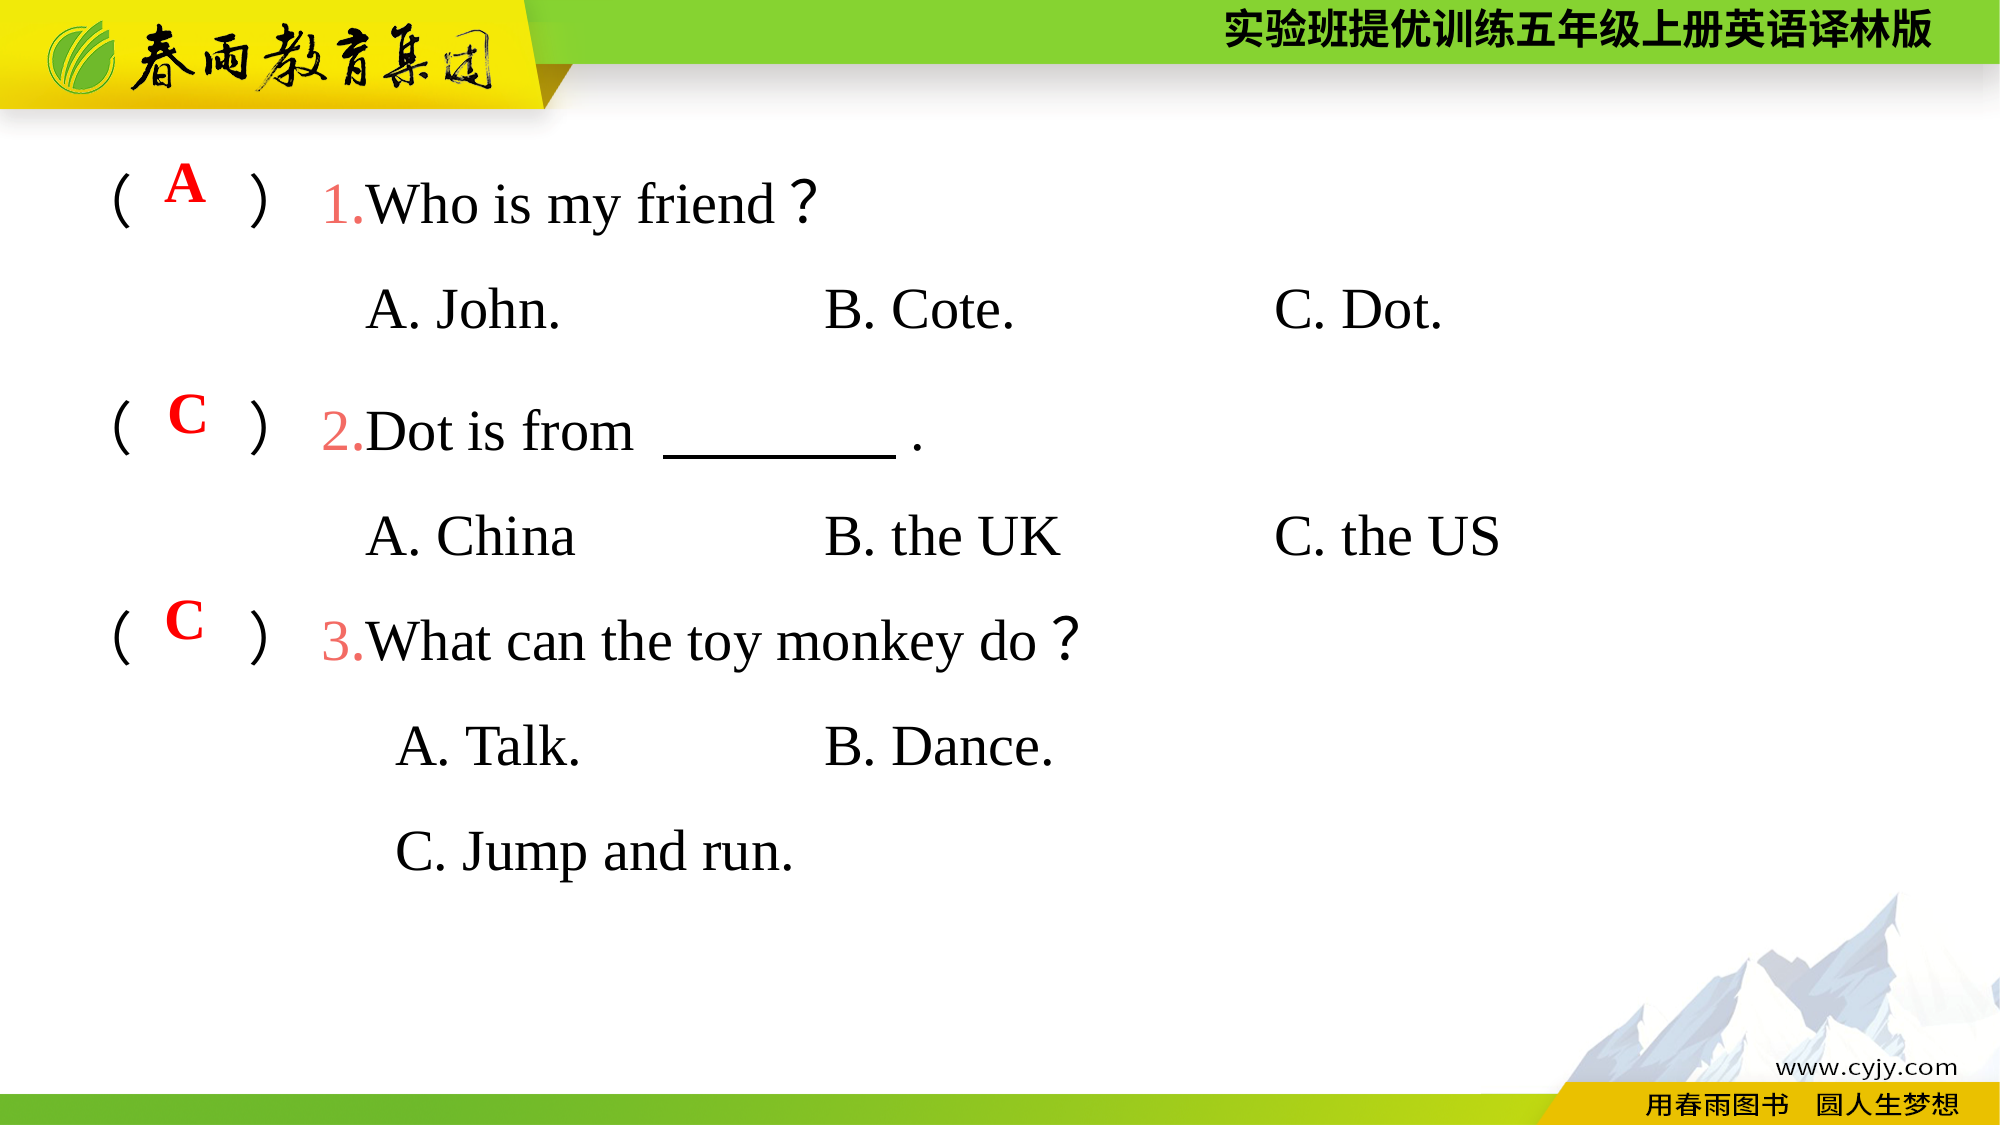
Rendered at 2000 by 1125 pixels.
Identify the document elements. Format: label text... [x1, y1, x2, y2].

picture [0, 0, 2000, 1125]
list （ ）1.Who is my friend？ A. John. B. Cote. C. Dot. [59, 122, 1944, 349]
text_box C [152, 367, 225, 453]
text_box A [149, 137, 222, 222]
text_box C [149, 574, 222, 659]
text_box （ ）2.Dot is from . A. China B. the UK C. the US （ ）3.What can the toy monkey do？ A. Talk. B. Dance. C. Jump and run. [59, 349, 1944, 890]
